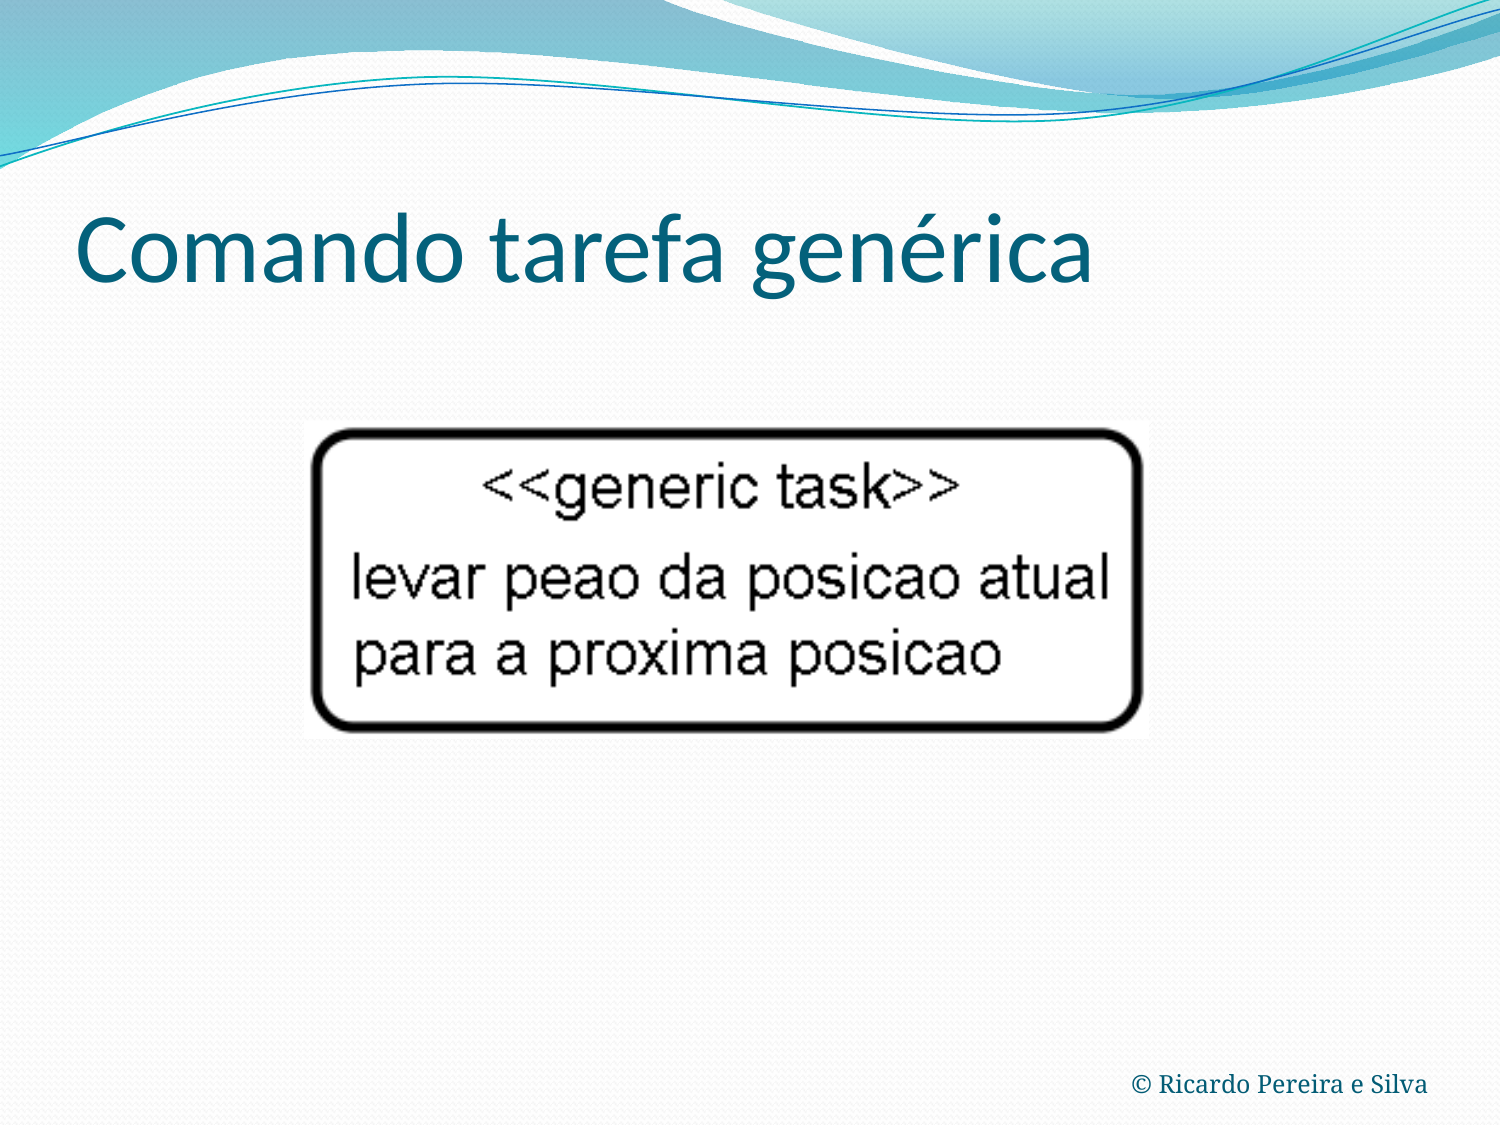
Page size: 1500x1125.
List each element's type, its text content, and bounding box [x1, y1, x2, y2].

footer © Ricardo Pereira e Silva [1101, 1042, 1429, 1103]
title Comando tarefa genérica [75, 115, 1425, 303]
picture [304, 421, 1149, 739]
